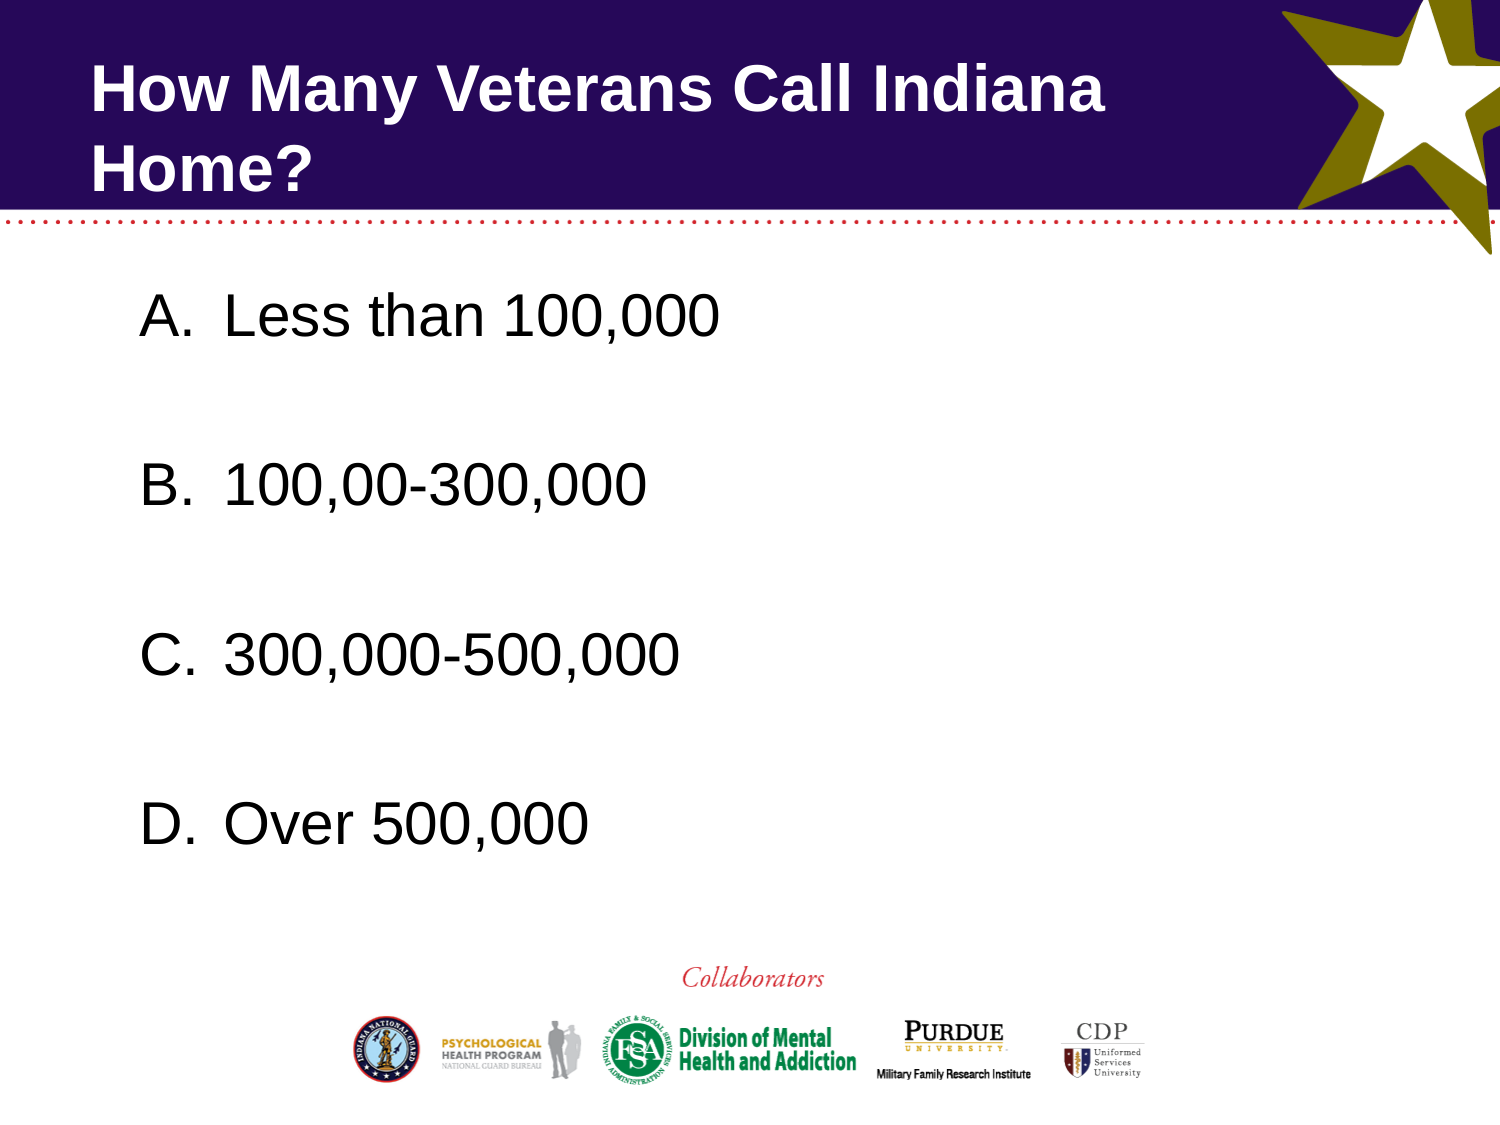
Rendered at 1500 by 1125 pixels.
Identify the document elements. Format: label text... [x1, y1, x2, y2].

picture [0, 0, 1500, 1125]
list Less than 100,000 100,00-300,000 300,000-500,000 Over 500,000 [124, 268, 1475, 1069]
title How Many Veterans Call Indiana Home? [75, 37, 1313, 213]
